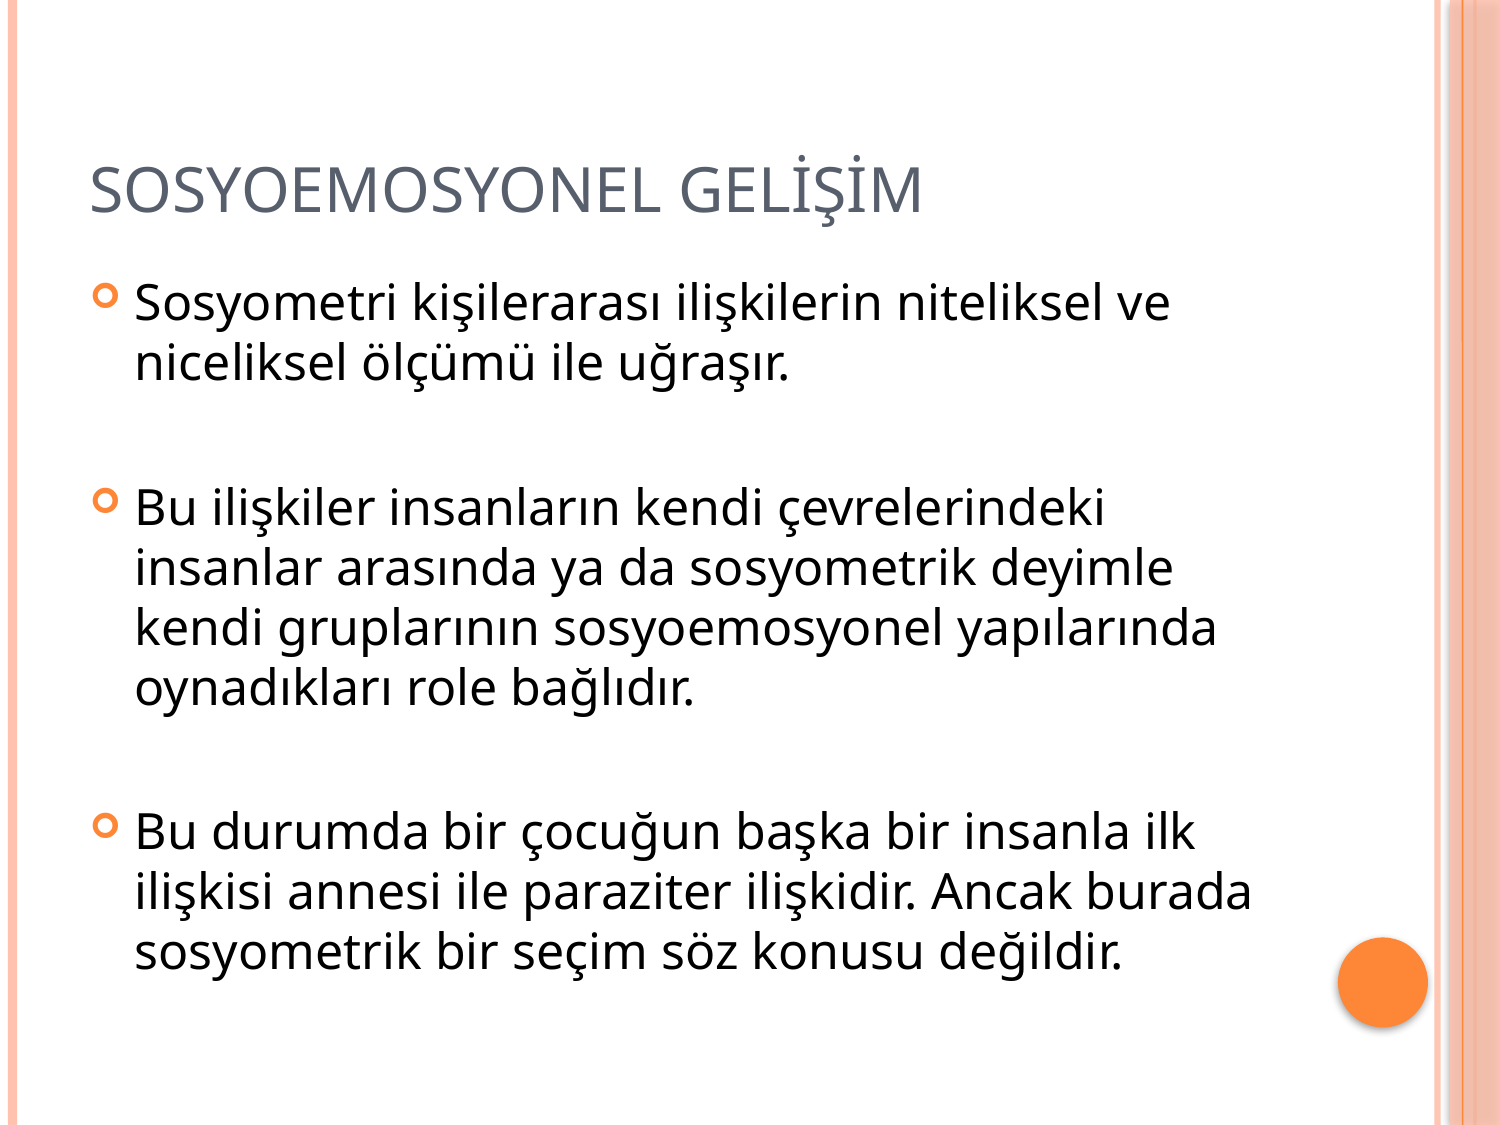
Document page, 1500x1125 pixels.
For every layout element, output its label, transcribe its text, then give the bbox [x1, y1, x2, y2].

title Sosyoemosyonel gelişim [75, 45, 1300, 233]
list Sosyometri kişilerarası ilişkilerin niteliksel ve niceliksel ölçümü ile uğraşır. Bu ilişkiler insanların kendi çevrelerindeki insanlar arasında ya da sosyometrik deyimle kendi gruplarının sosyoemosyonel yapılarında oynadıkları role bağlıdır. Bu durumda bir çocuğun başka bir insanla ilk ilişkisi annesi ile paraziter ilişkidir. Ancak burada sosyometrik bir seçim söz konusu değildir. [75, 262, 1300, 1062]
